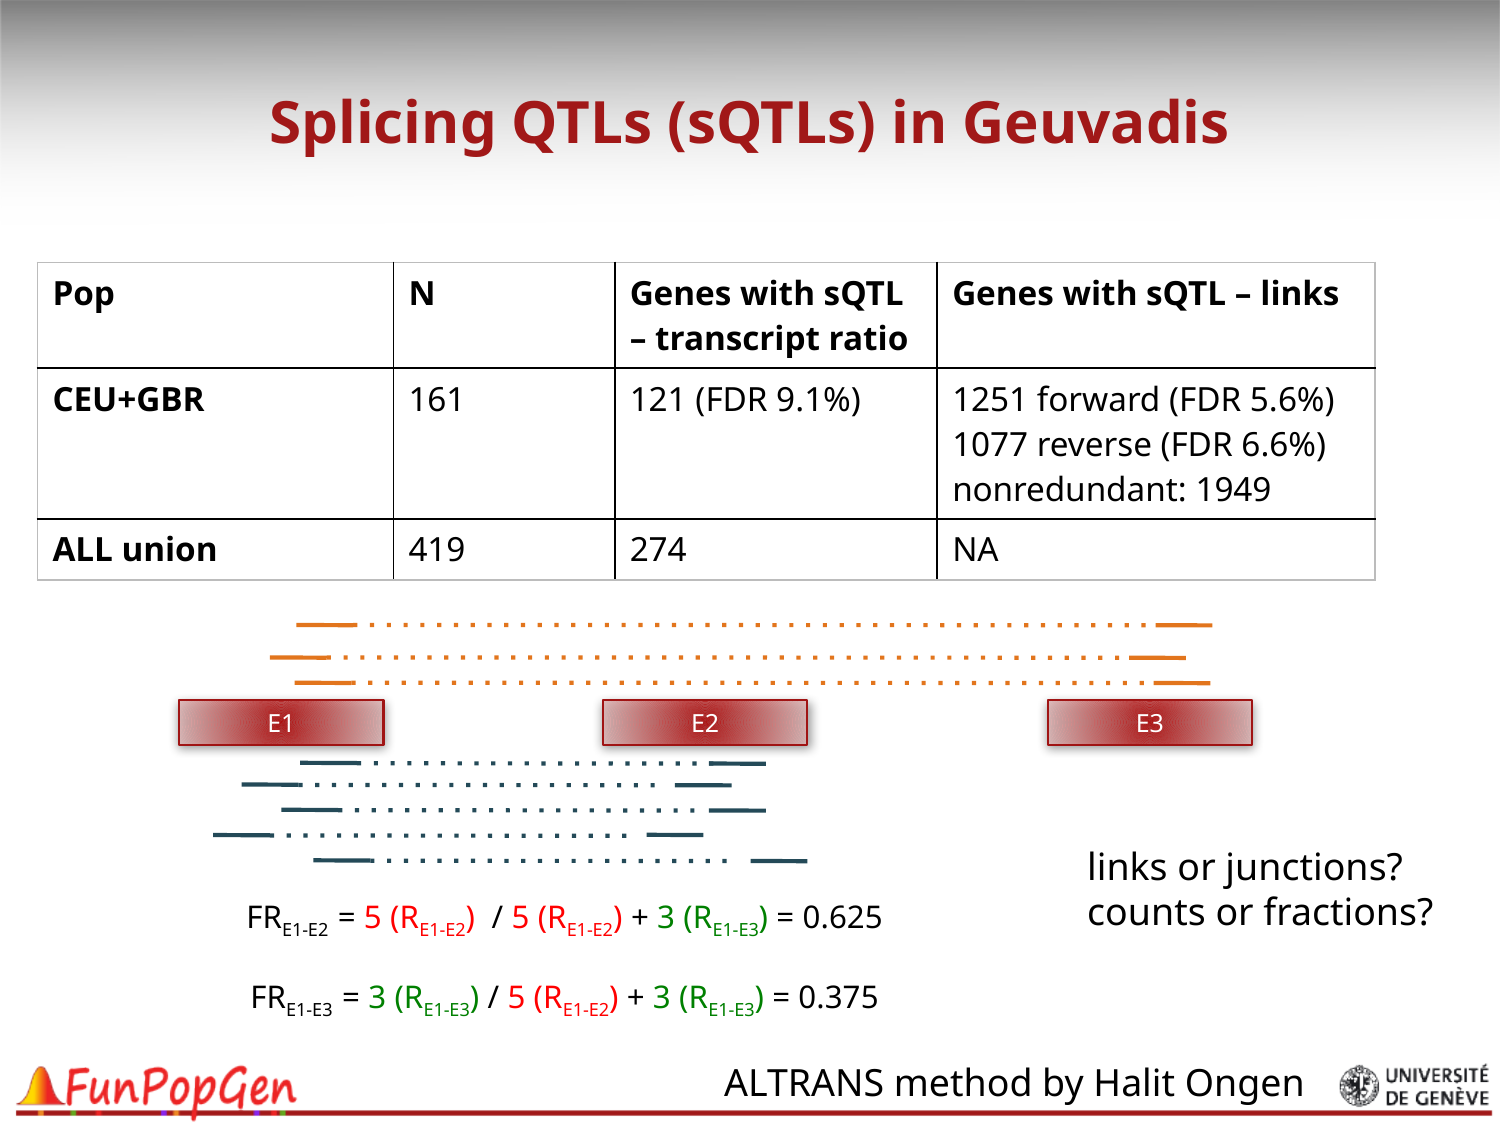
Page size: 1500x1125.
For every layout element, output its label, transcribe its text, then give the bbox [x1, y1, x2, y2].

table_cell CEU+GBR [38, 369, 393, 518]
table_cell 274 [616, 520, 936, 579]
title Splicing QTLs (sQTLs) in Geuvadis [90, 17, 1410, 163]
table_header Genes with sQTL – transcript ratio [616, 263, 936, 367]
table_header Pop [38, 263, 393, 367]
table_cell 1251 forward (FDR 5.6%) 1077 reverse (FDR 6.6%) nonredundant: 1949 [938, 369, 1374, 518]
table_cell NA [938, 520, 1374, 579]
table_cell ALL union [38, 520, 393, 579]
table_header Genes with sQTL – links [938, 263, 1374, 367]
picture [0, 0, 1500, 1125]
table_header N [394, 263, 614, 367]
table_cell 161 [394, 369, 614, 518]
text_box links or junctions? counts or fractions? [1270, 835, 1449, 941]
table_cell 121 (FDR 9.1%) [616, 369, 936, 518]
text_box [161, 624, 1253, 1058]
table_cell 419 [394, 520, 614, 579]
text_box ALTRANS method by Halit Ongen [709, 1051, 1321, 1112]
